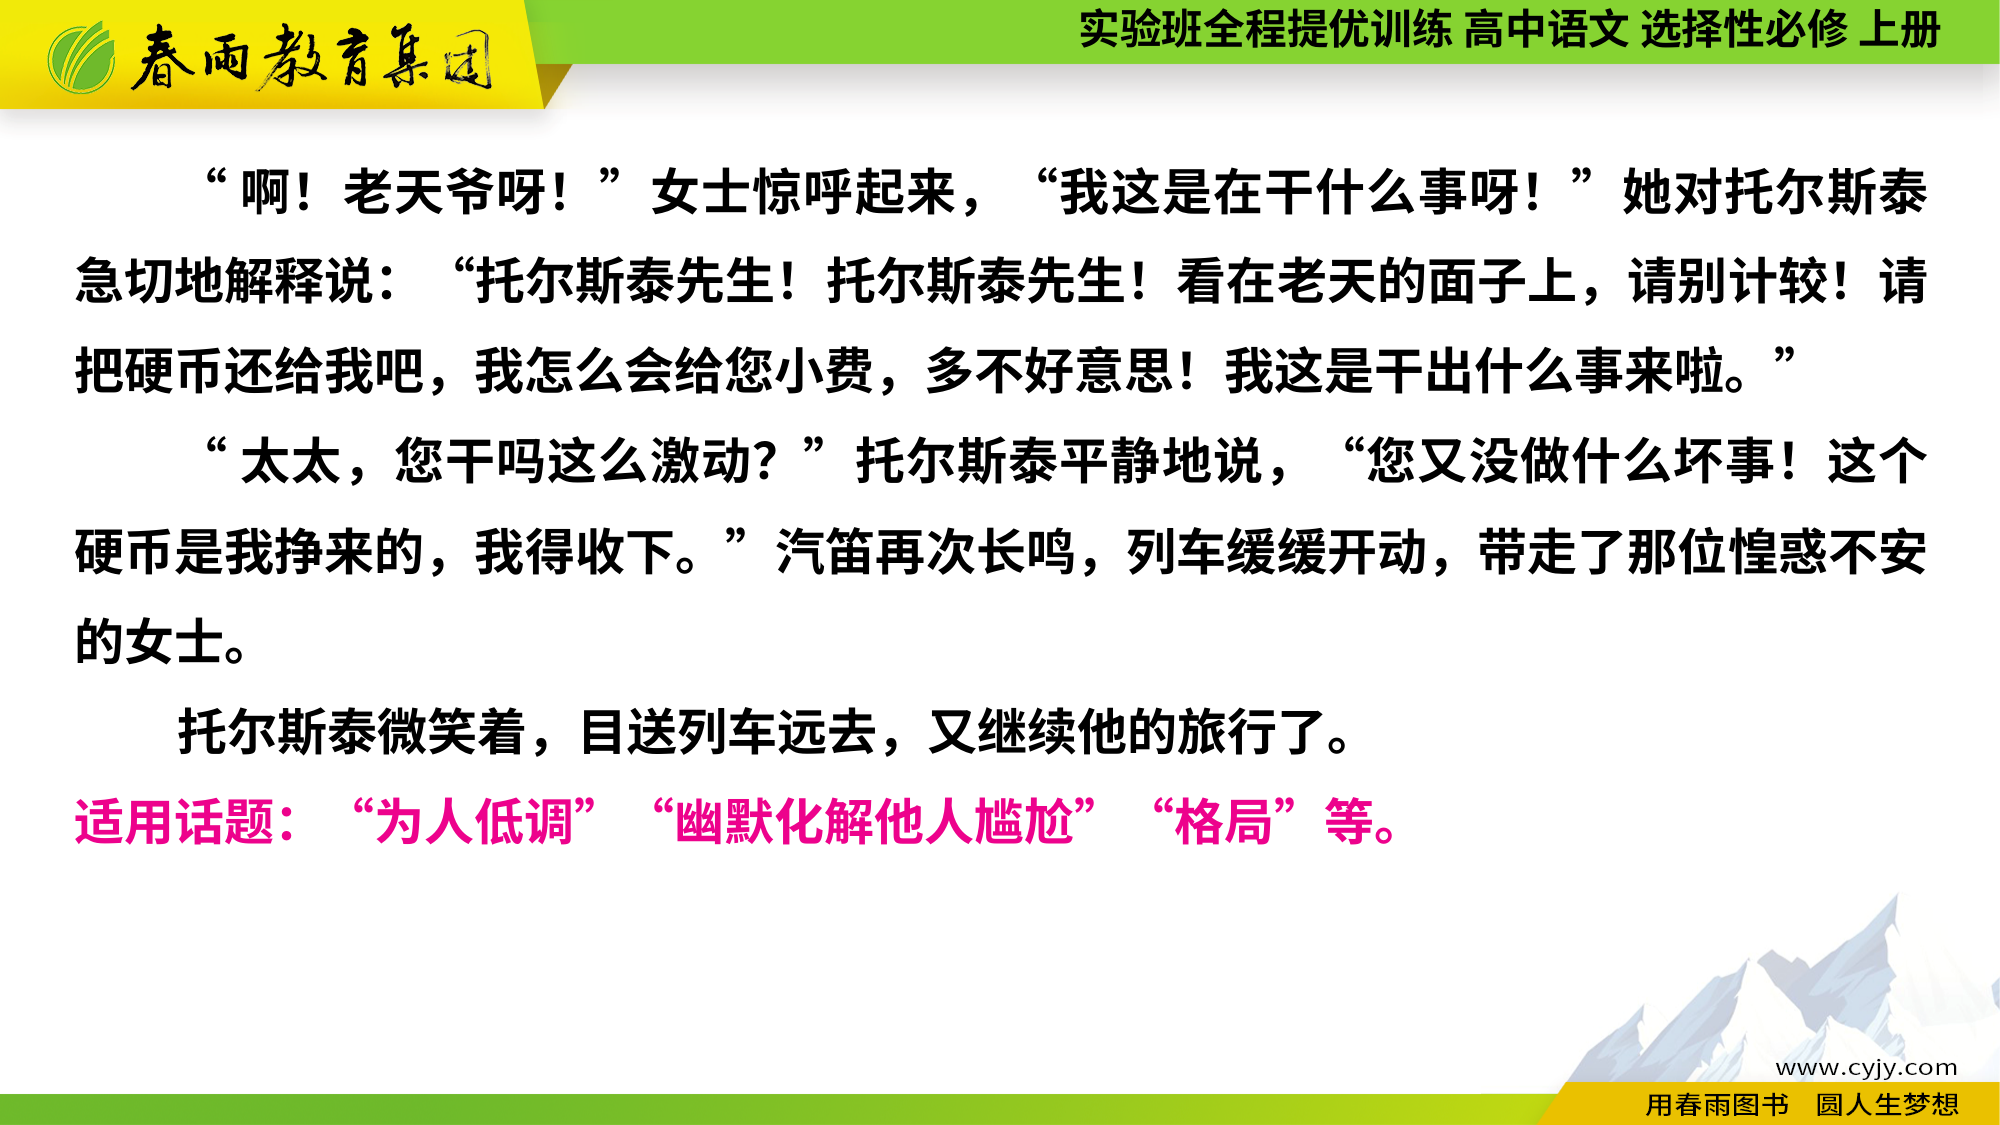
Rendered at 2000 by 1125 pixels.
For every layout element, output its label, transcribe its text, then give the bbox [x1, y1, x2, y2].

list “啊！老天爷呀！”女士惊呼起来，“我这是在干什么事呀！”她对托尔斯泰急切地解释说：“托尔斯泰先生！托尔斯泰先生！看在老天的面子上，请别计较！请把硬币还给我吧，我怎么会给您小费，多不好意思！我这是干出什么事来啦。” “太太，您干吗这么激动？”托尔斯泰平静地说，“您又没做什么坏事！这个硬币是我挣来的，我得收下。”汽笛再次长鸣，列车缓缓开动，带走了那位惶惑不安的女士。 托尔斯泰微笑着，目送列车远去，又继续他的旅行了。 适用话题：“为人低调”“幽默化解他人尴尬”“格局”等。 [59, 122, 1944, 865]
picture [0, 0, 2000, 1125]
